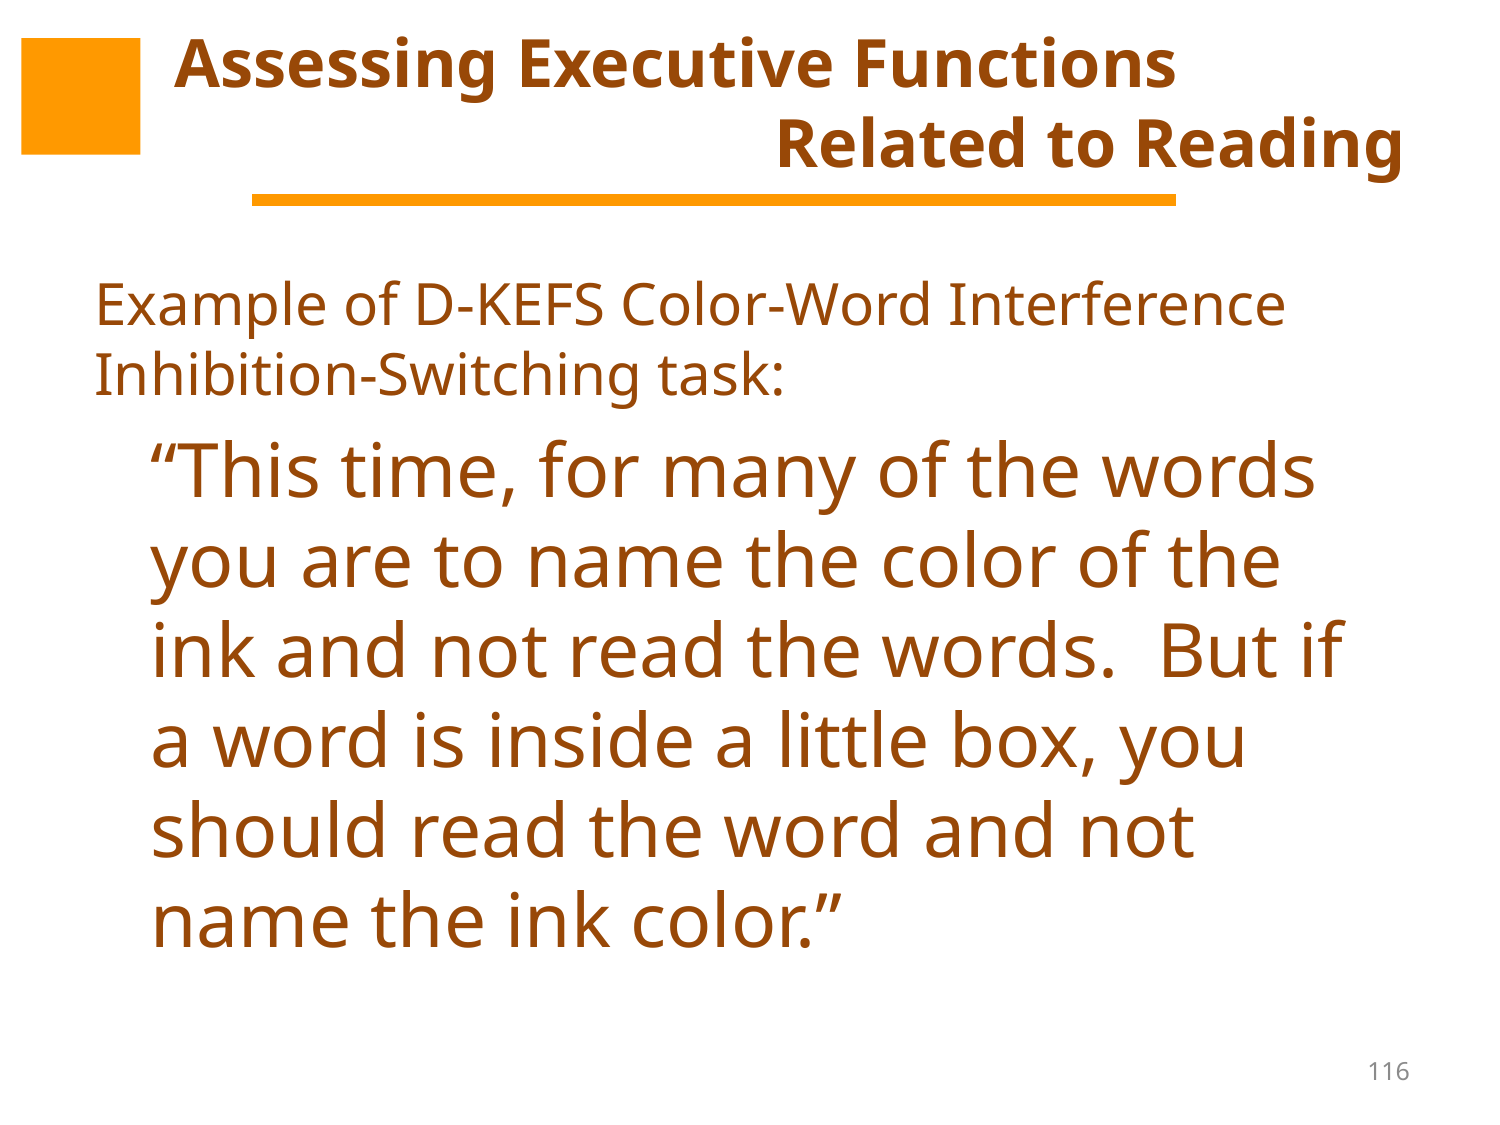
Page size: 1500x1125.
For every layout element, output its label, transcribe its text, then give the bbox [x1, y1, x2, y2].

slide_number 116 [1074, 1042, 1425, 1103]
title Assessing Executive Functions Related to Reading [159, 3, 1500, 198]
text_box [19, 36, 142, 157]
list Example of D-KEFS Color-Word Interference Inhibition-Switching task: “This time, for many of the words you are to name the color of the ink and not read the words. But if a word is inside a little box, you should read the word and not name the ink color.” [79, 259, 1382, 1001]
